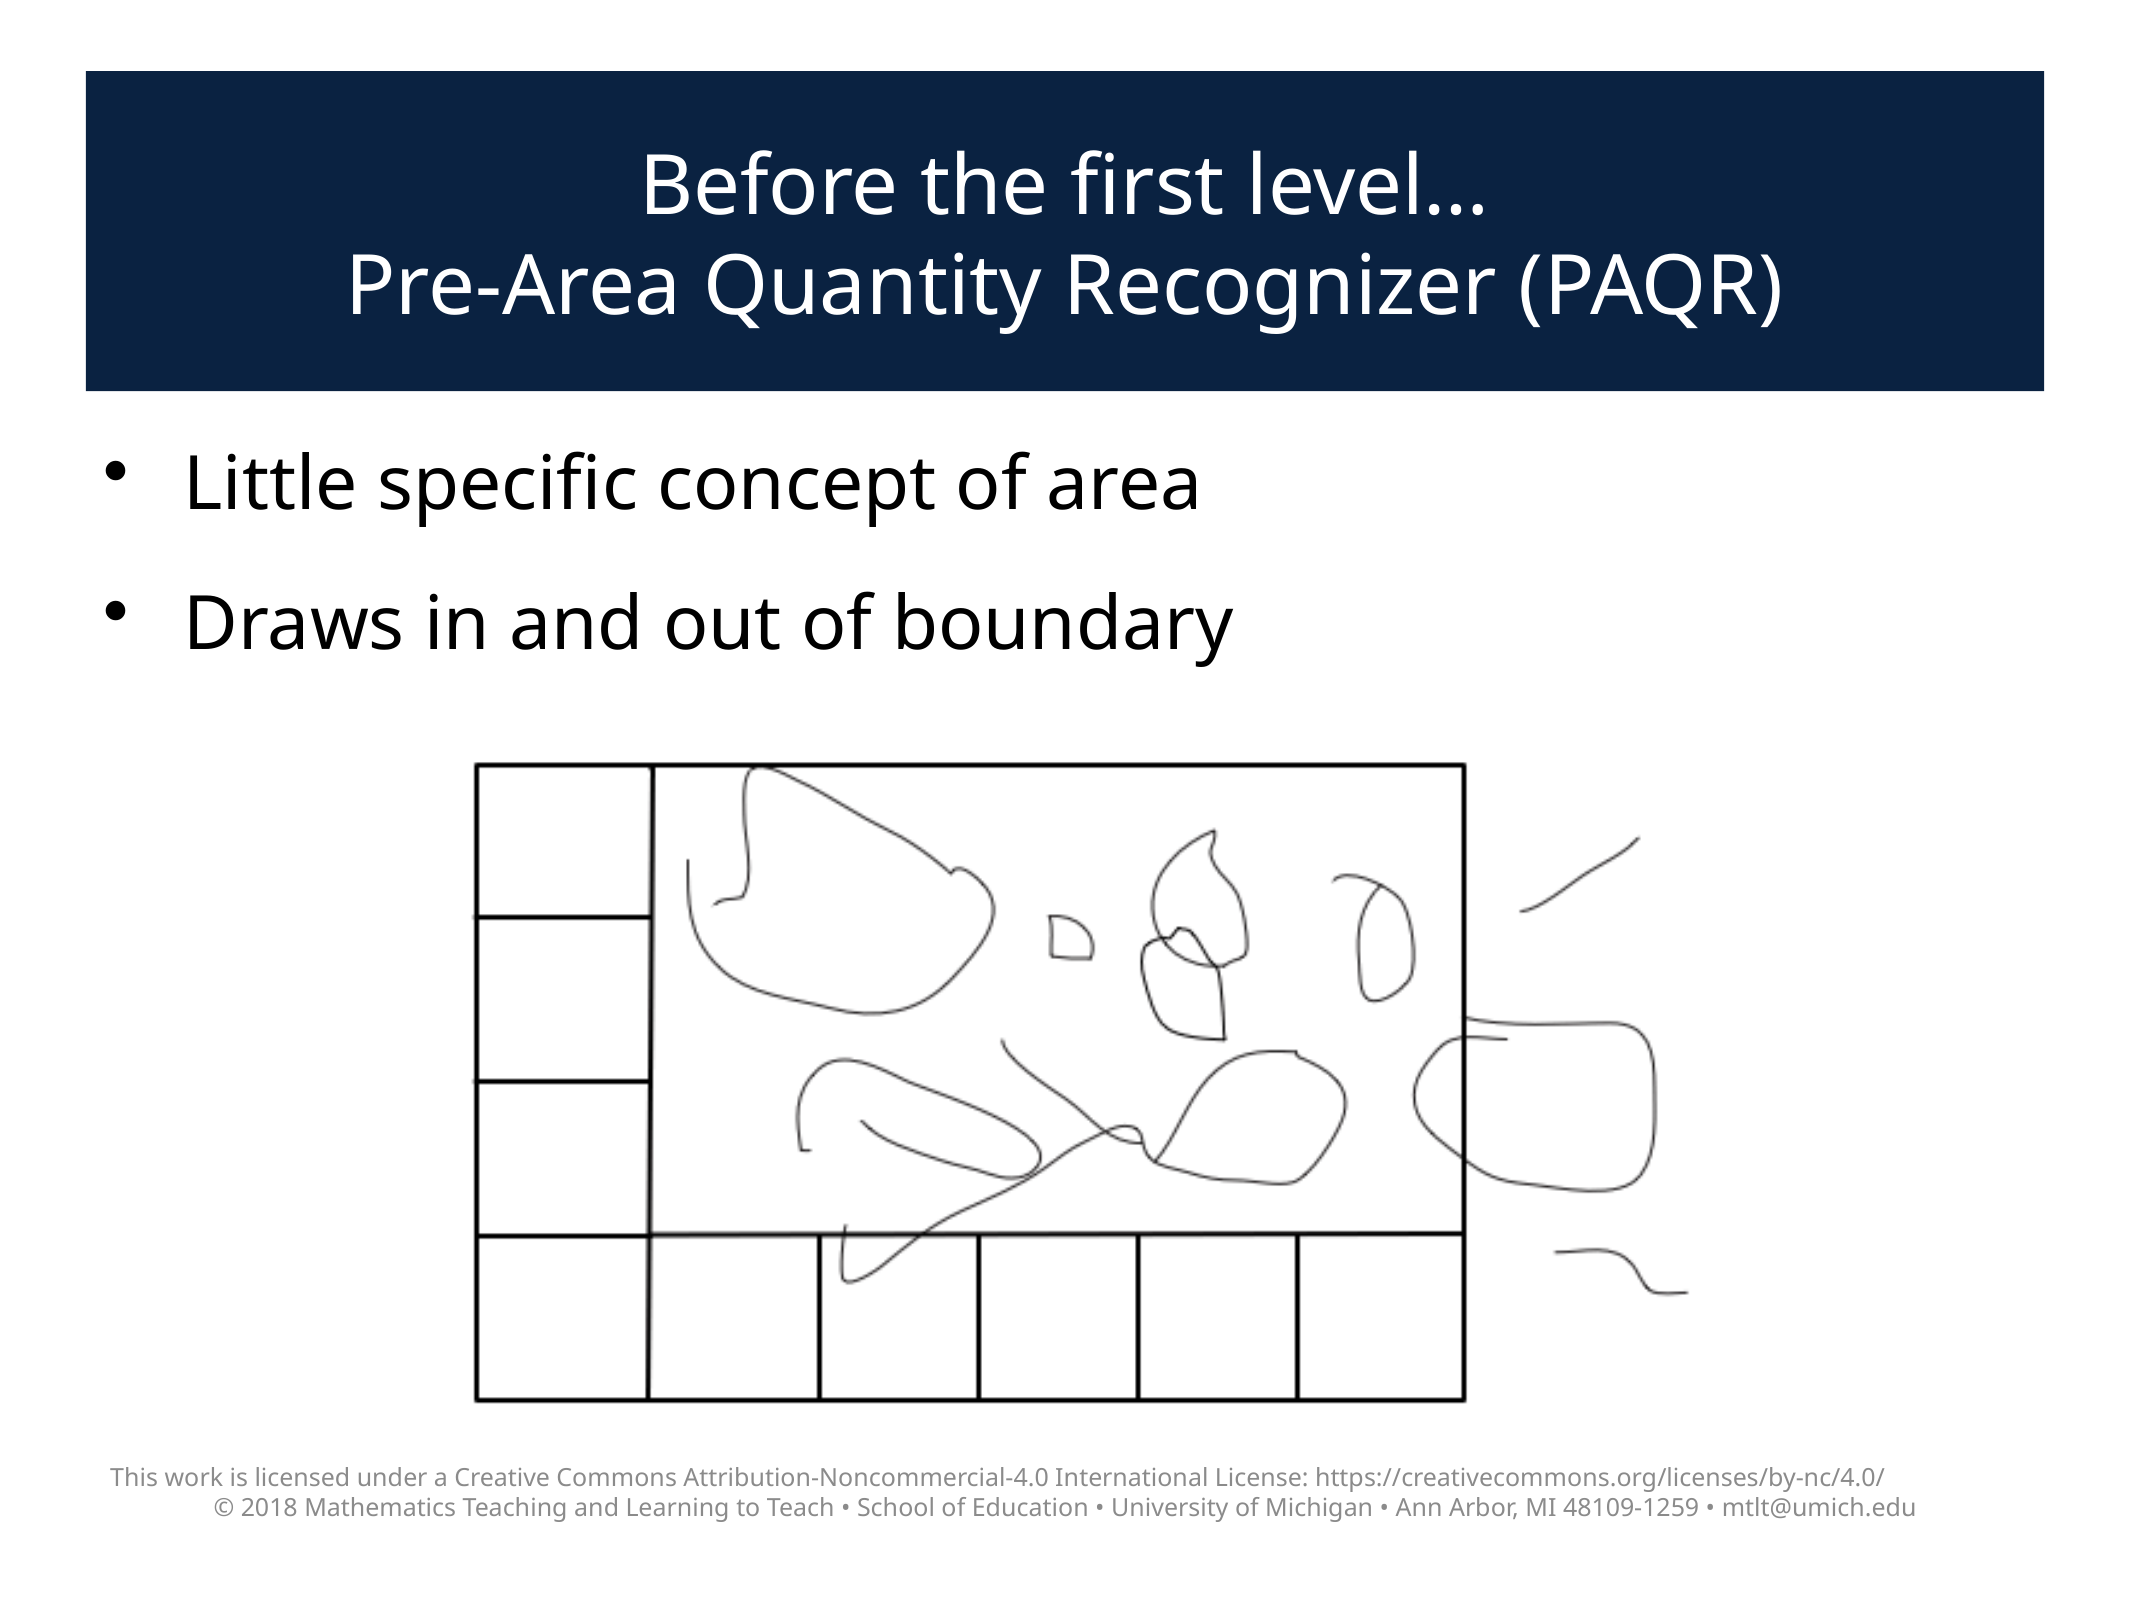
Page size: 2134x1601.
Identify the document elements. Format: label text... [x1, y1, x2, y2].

text_box This work is licensed under a Creative Commons Attribution-Noncommercial-4.0 International License: https://creativecommons.org/licenses/by-nc/4.0/ © 2018 Mathematics Teaching and Learning to Teach • School of Education • University of Michigan • Ann Arbor, MI 48109-1259 • mtlt@umich.edu [88, 1436, 2045, 1547]
title Before the first level… Pre-Area Quantity Recognizer (PAQR) [85, 71, 2045, 392]
list Little specific concept of area Draws in and out of boundary [88, 426, 2045, 1430]
picture [446, 732, 1723, 1430]
